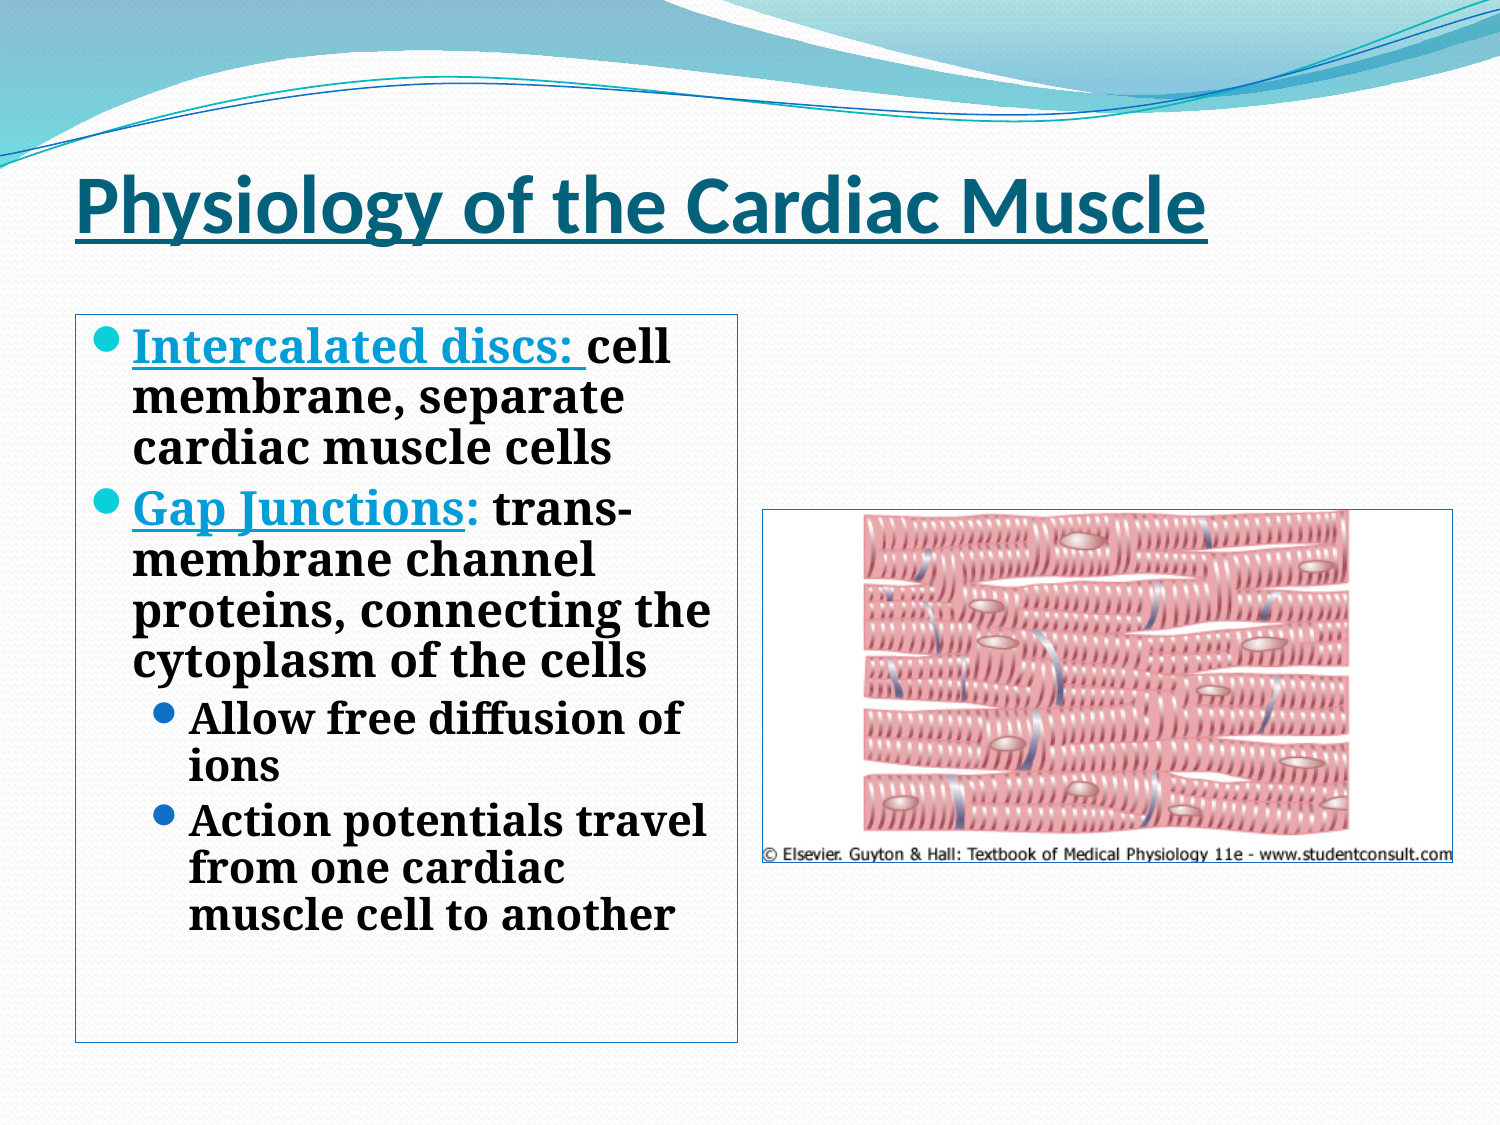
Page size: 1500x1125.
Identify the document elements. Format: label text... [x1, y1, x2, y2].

list Intercalated discs: cell membrane, separate cardiac muscle cells Gap Junctions: trans-membrane channel proteins, connecting the cytoplasm of the cells Allow free diffusion of ions Action potentials travel from one cardiac muscle cell to another [75, 314, 738, 1043]
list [762, 508, 1453, 863]
title Physiology of the Cardiac Muscle [75, 62, 1425, 250]
